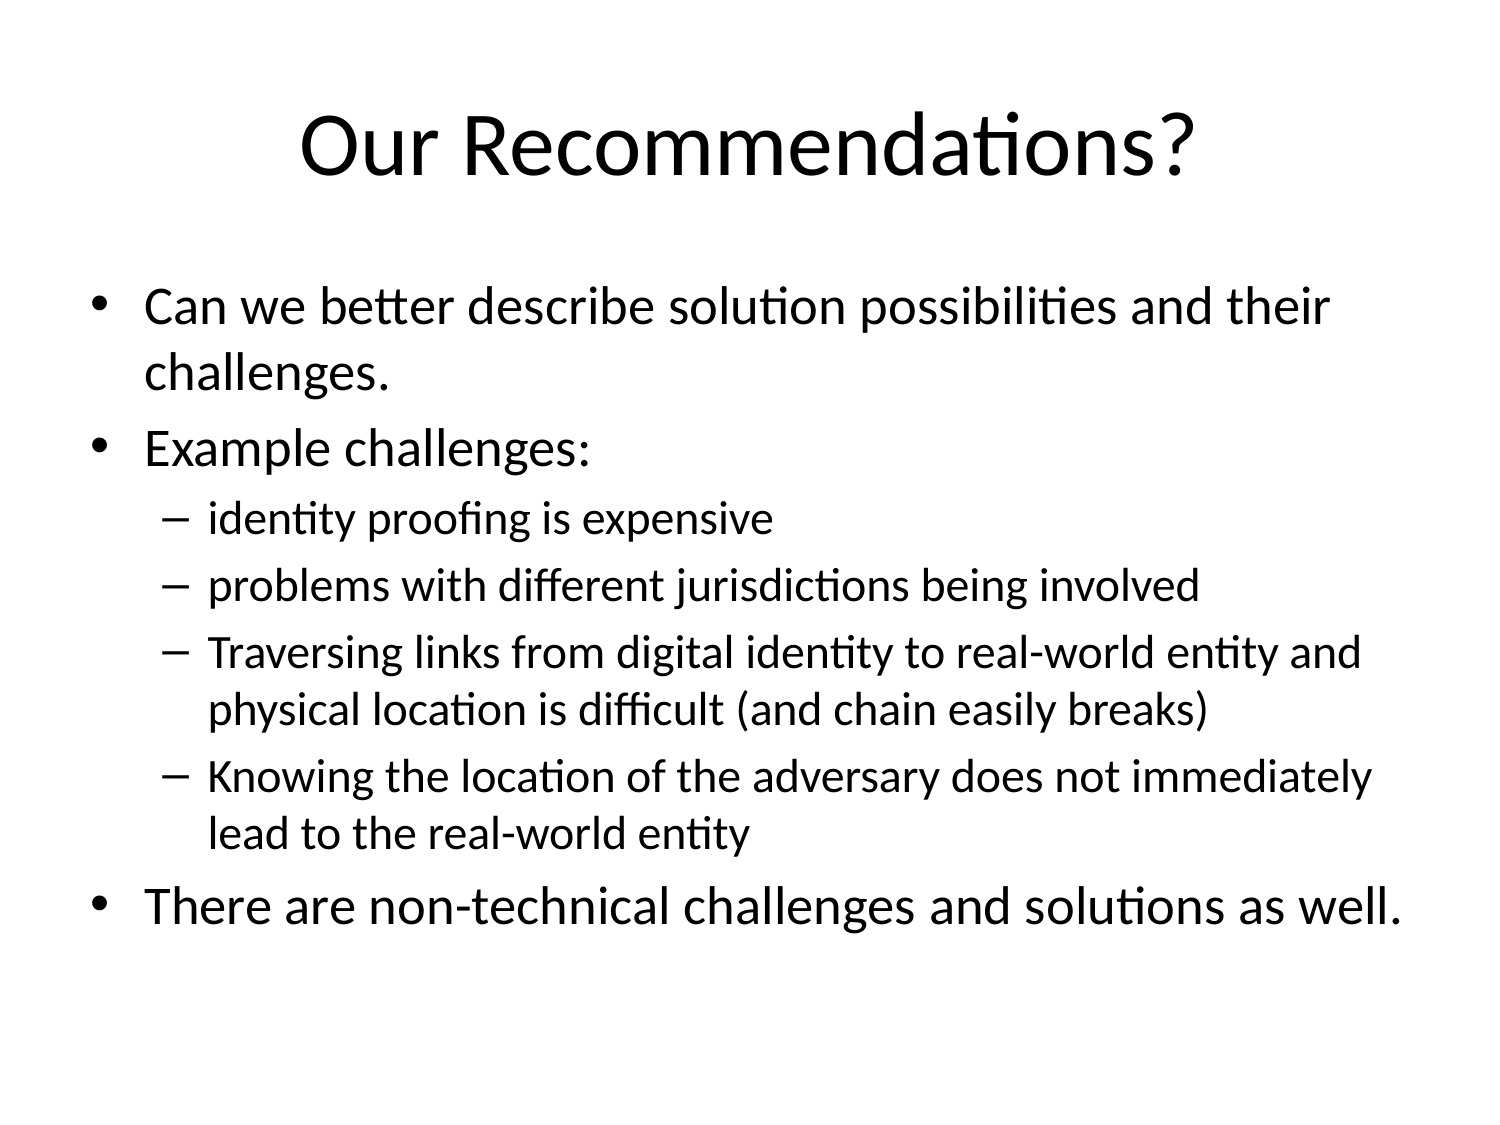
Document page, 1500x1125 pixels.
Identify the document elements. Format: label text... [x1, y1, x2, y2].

list Can we better describe solution possibilities and their challenges. Example challenges: identity proofing is expensive problems with different jurisdictions being involved Traversing links from digital identity to real-world entity and physical location is difficult (and chain easily breaks) Knowing the location of the adversary does not immediately lead to the real-world entity There are non-technical challenges and solutions as well. [75, 262, 1425, 1005]
title Our Recommendations? [75, 45, 1425, 233]
